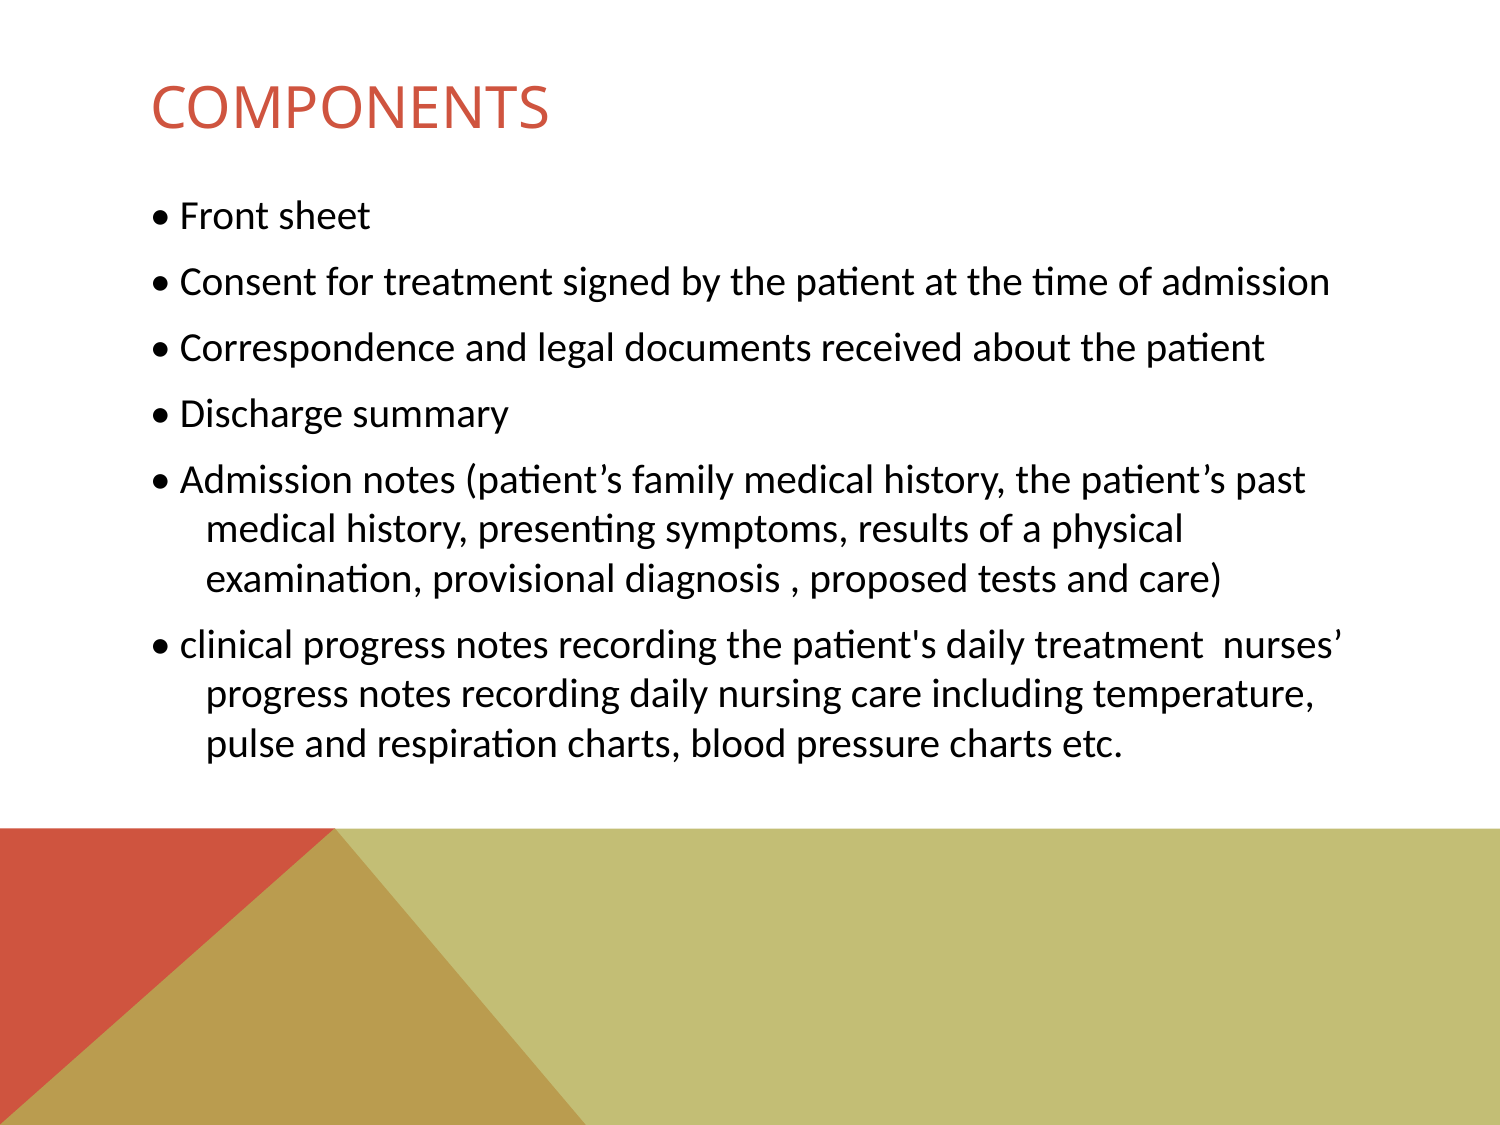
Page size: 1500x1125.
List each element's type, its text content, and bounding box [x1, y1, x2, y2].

title components [135, 60, 1369, 150]
list • Front sheet • Consent for treatment signed by the patient at the time of admission • Correspondence and legal documents received about the patient • Discharge summary • Admission notes (patient’s family medical history, the patient’s past medical history, presenting symptoms, results of a physical examination, provisional diagnosis , proposed tests and care) • clinical progress notes recording the patient's daily treatment nurses’ progress notes recording daily nursing care including temperature, pulse and respiration charts, blood pressure charts etc. [135, 180, 1369, 823]
